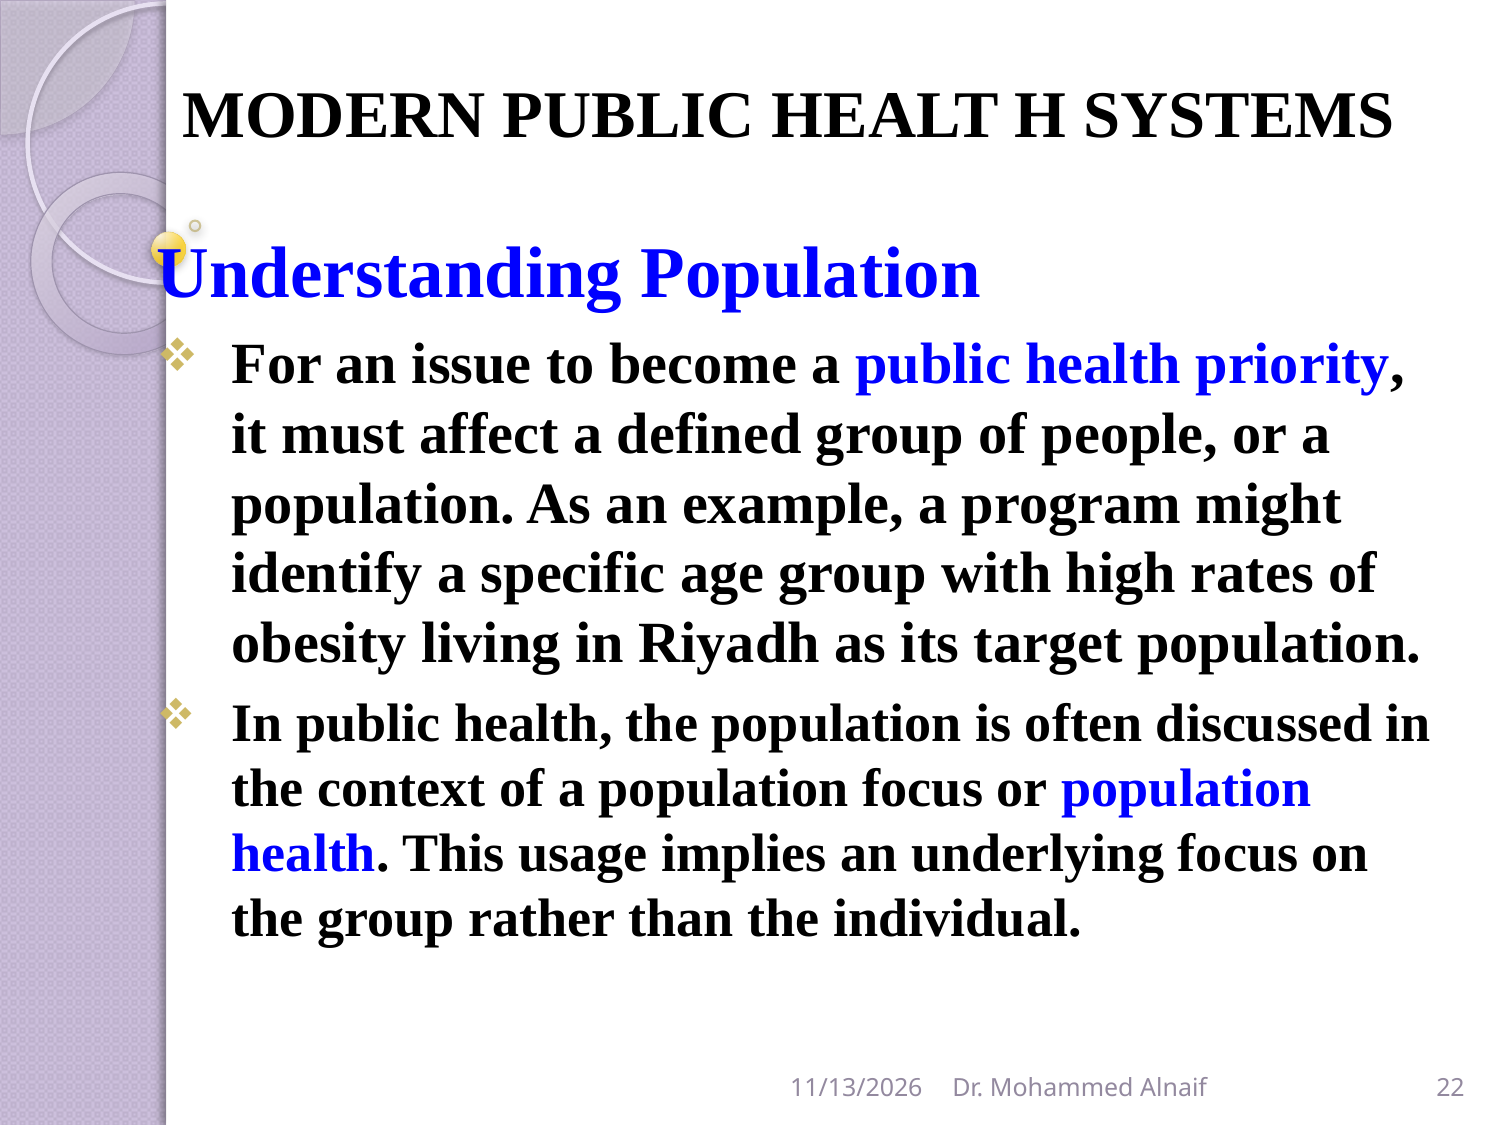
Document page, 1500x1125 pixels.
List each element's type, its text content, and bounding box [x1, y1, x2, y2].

slide_number 22 [1413, 1034, 1488, 1113]
footer Dr. Mohammed Alnaif [937, 1034, 1413, 1113]
title MODERN PUBLIC HEALT H SYSTEMS [137, 62, 1413, 159]
subtitle Understanding Population For an issue to become a public health priority, it must affect a defined group of people, or a population. As an example, a program might identify a specific age group with high rates of obesity living in Riyadh as its target population. In public health, the population is often discussed in the context of a population focus or population health. This usage implies an underlying focus on the group rather than the individual. [137, 224, 1450, 1013]
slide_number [587, 1034, 937, 1113]
